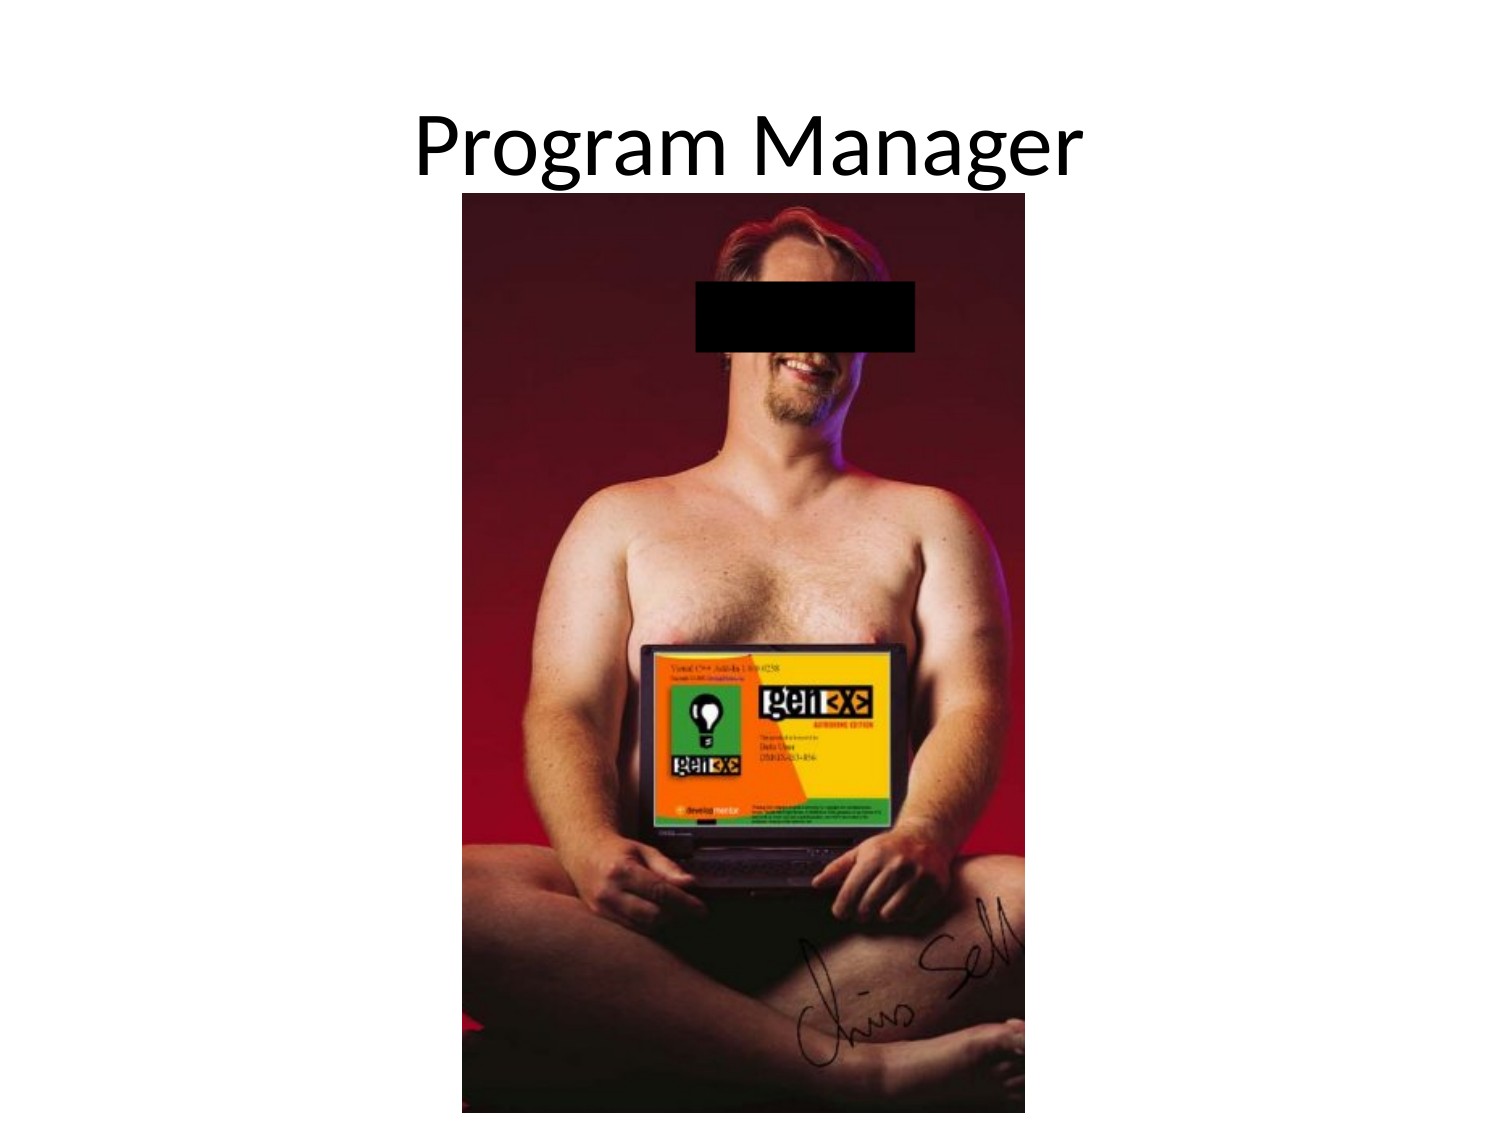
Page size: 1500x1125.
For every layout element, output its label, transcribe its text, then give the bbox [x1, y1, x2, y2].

title Program Manager [75, 45, 1425, 233]
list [462, 193, 1026, 1113]
